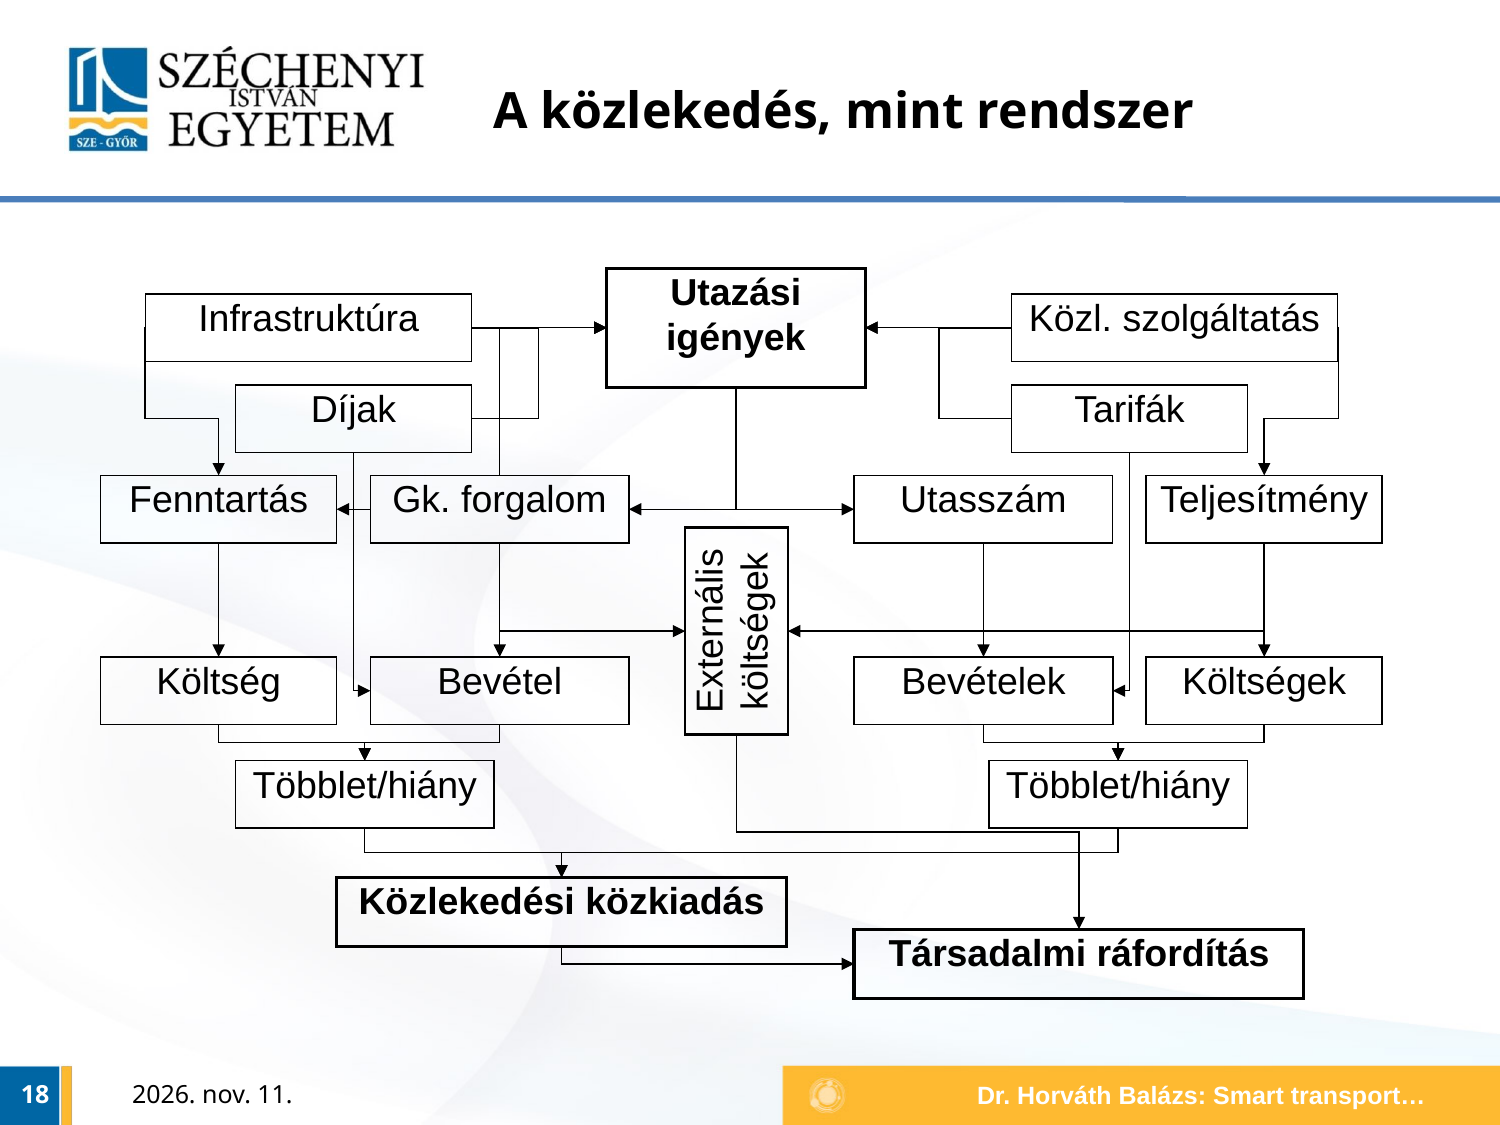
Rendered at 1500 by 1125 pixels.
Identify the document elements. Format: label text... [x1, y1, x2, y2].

title A közlekedés, mint rendszer [478, 45, 1425, 173]
footer Dr. Horváth Balázs: Smart transport… [878, 1065, 1442, 1125]
slide_number 18 [0, 1065, 71, 1125]
picture [0, 0, 1500, 196]
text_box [100, 267, 1383, 999]
picture [0, 203, 1500, 1125]
slide_number 2014. szeptember 10. [117, 1065, 550, 1125]
